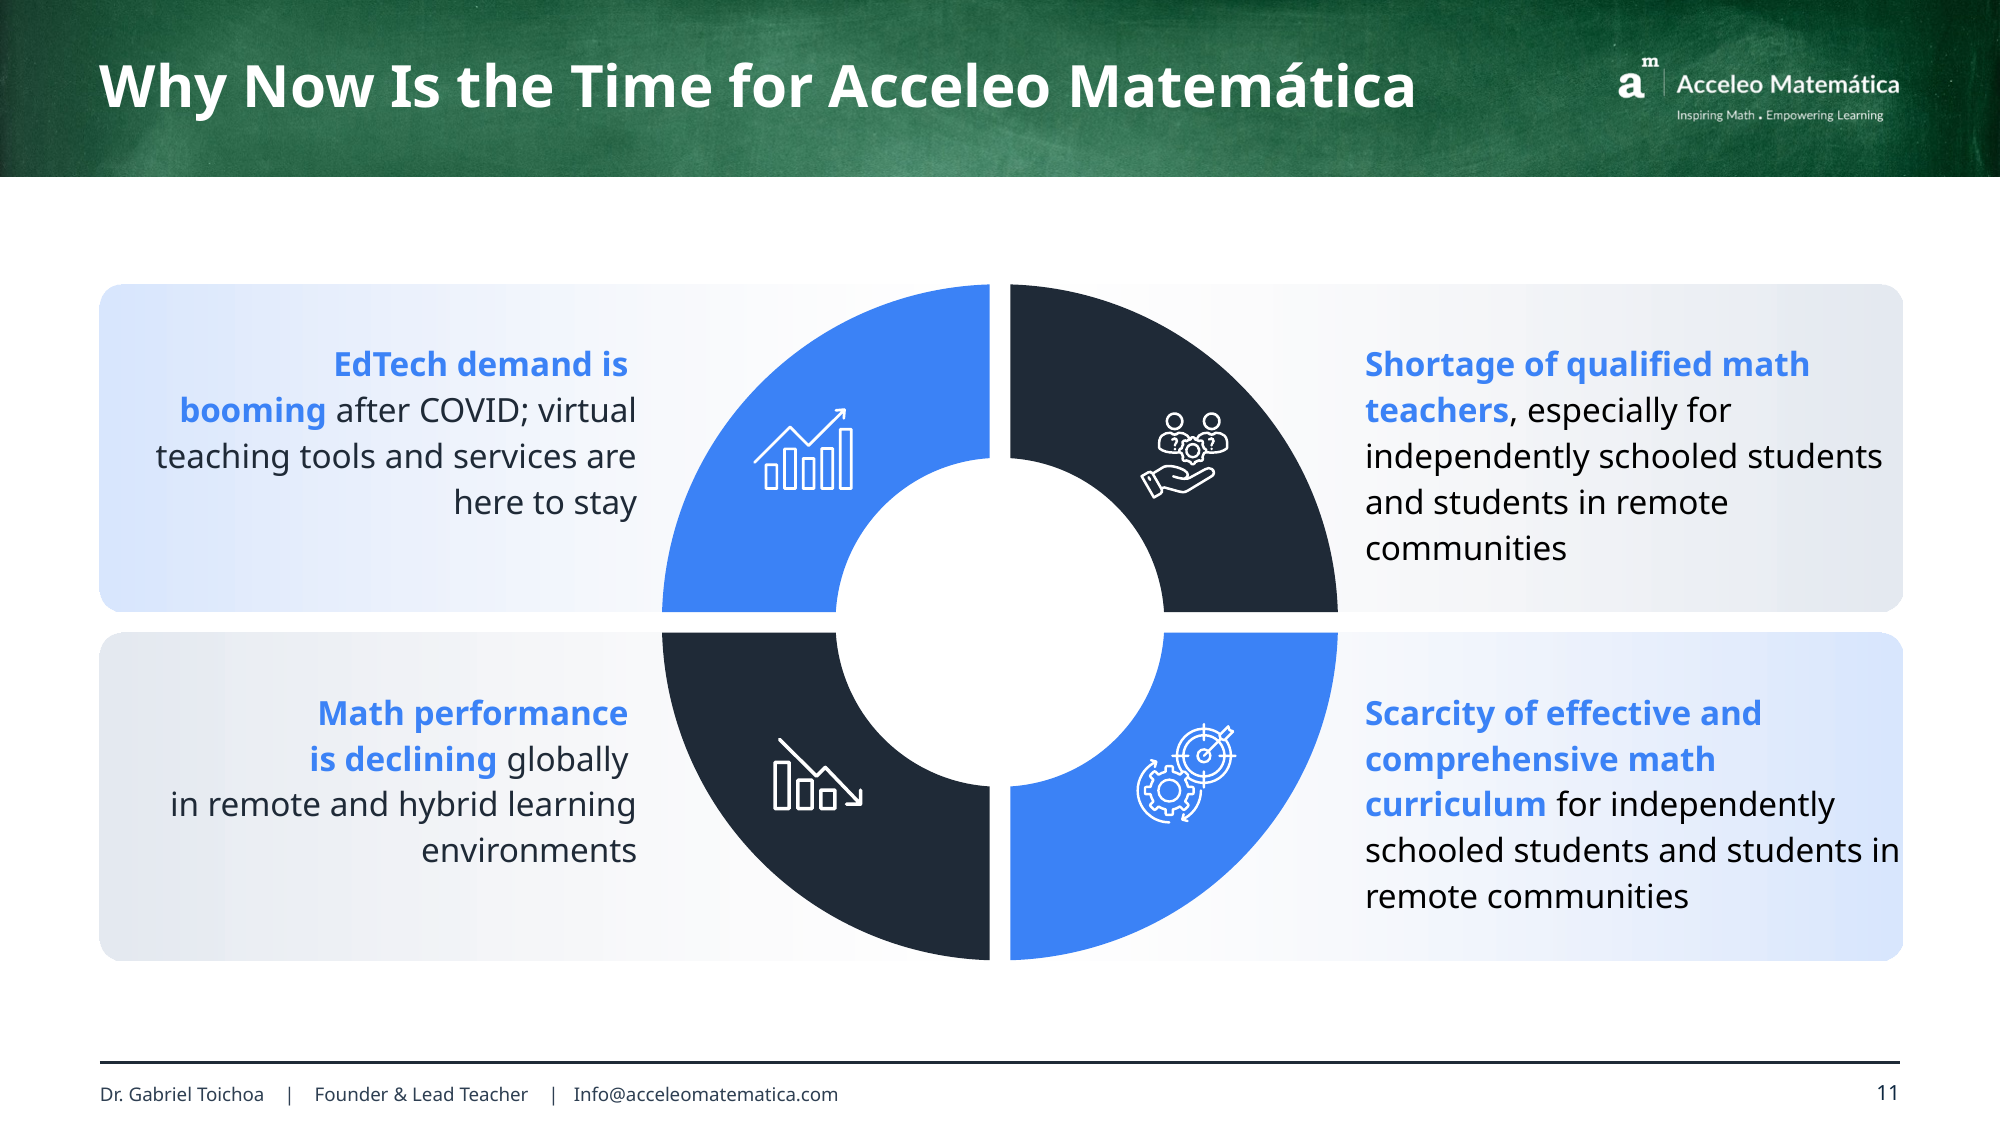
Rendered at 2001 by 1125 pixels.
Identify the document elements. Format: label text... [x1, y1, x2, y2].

text_box [796, 778, 814, 811]
title Why Now Is the Time for Acceleo Matemática [99, 40, 1591, 136]
text_box Shortage of qualified math teachers, especially for independently schooled students and students in remote communities [1365, 337, 1905, 559]
text_box Math performance is declining globally in remote and hybrid learning environments [124, 685, 638, 907]
text_box EdTech demand is booming after COVID; virtual teaching tools and services are here to stay [124, 337, 638, 559]
text_box [820, 447, 835, 490]
text_box [753, 408, 846, 464]
text_box [1010, 632, 1338, 961]
text_box [1136, 758, 1171, 824]
text_box [819, 788, 837, 811]
text_box [98, 631, 977, 962]
text_box [662, 284, 990, 613]
text_box [662, 632, 990, 961]
text_box [1157, 412, 1229, 466]
picture [0, 0, 2000, 177]
text_box [1010, 284, 1338, 613]
text_box [1140, 464, 1216, 499]
text_box Scarcity of effective and comprehensive math curriculum for independently schooled students and students in remote communities [1365, 685, 1905, 907]
text_box [801, 457, 816, 490]
text_box [98, 282, 977, 614]
slide_number 11 [1854, 1074, 1900, 1114]
text_box [764, 463, 779, 490]
text_box [1026, 631, 1905, 962]
text_box [1143, 722, 1237, 817]
text_box [1025, 282, 1905, 614]
text_box [1181, 789, 1203, 823]
text_box [825, 448, 1175, 797]
text_box [838, 427, 853, 490]
text_box [778, 738, 863, 806]
text_box [783, 447, 797, 490]
text_box [773, 760, 791, 811]
